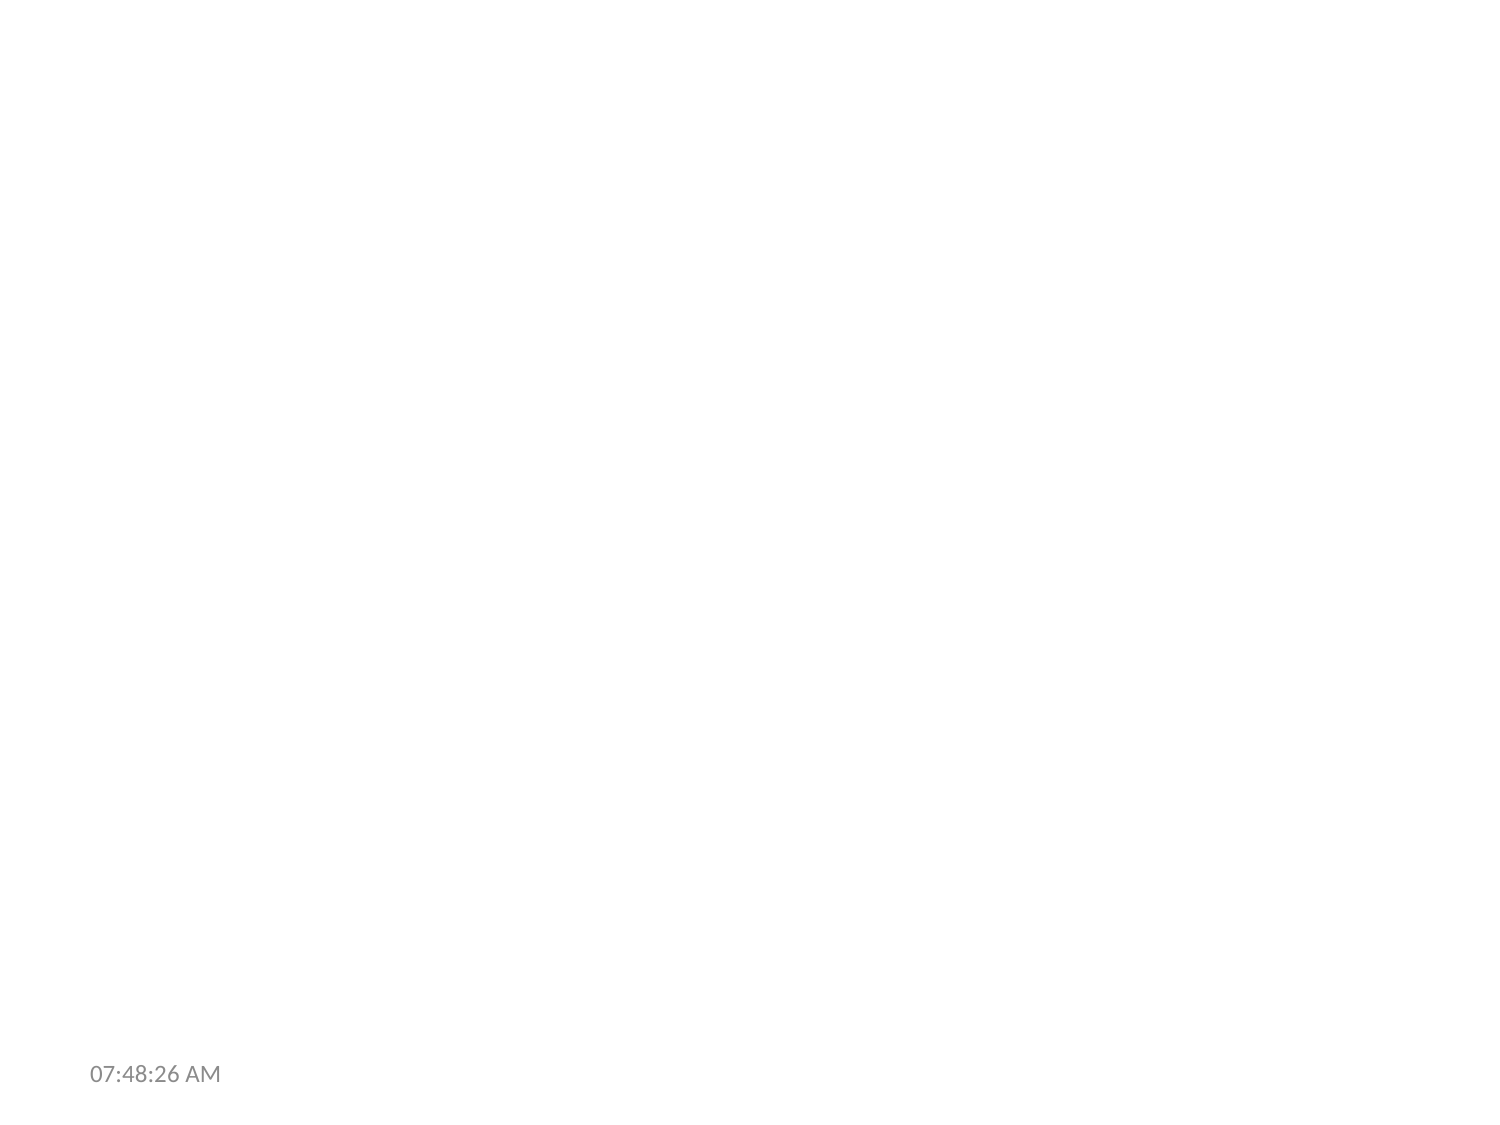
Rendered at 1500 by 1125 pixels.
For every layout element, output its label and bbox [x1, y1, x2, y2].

slide_number [75, 1042, 425, 1103]
